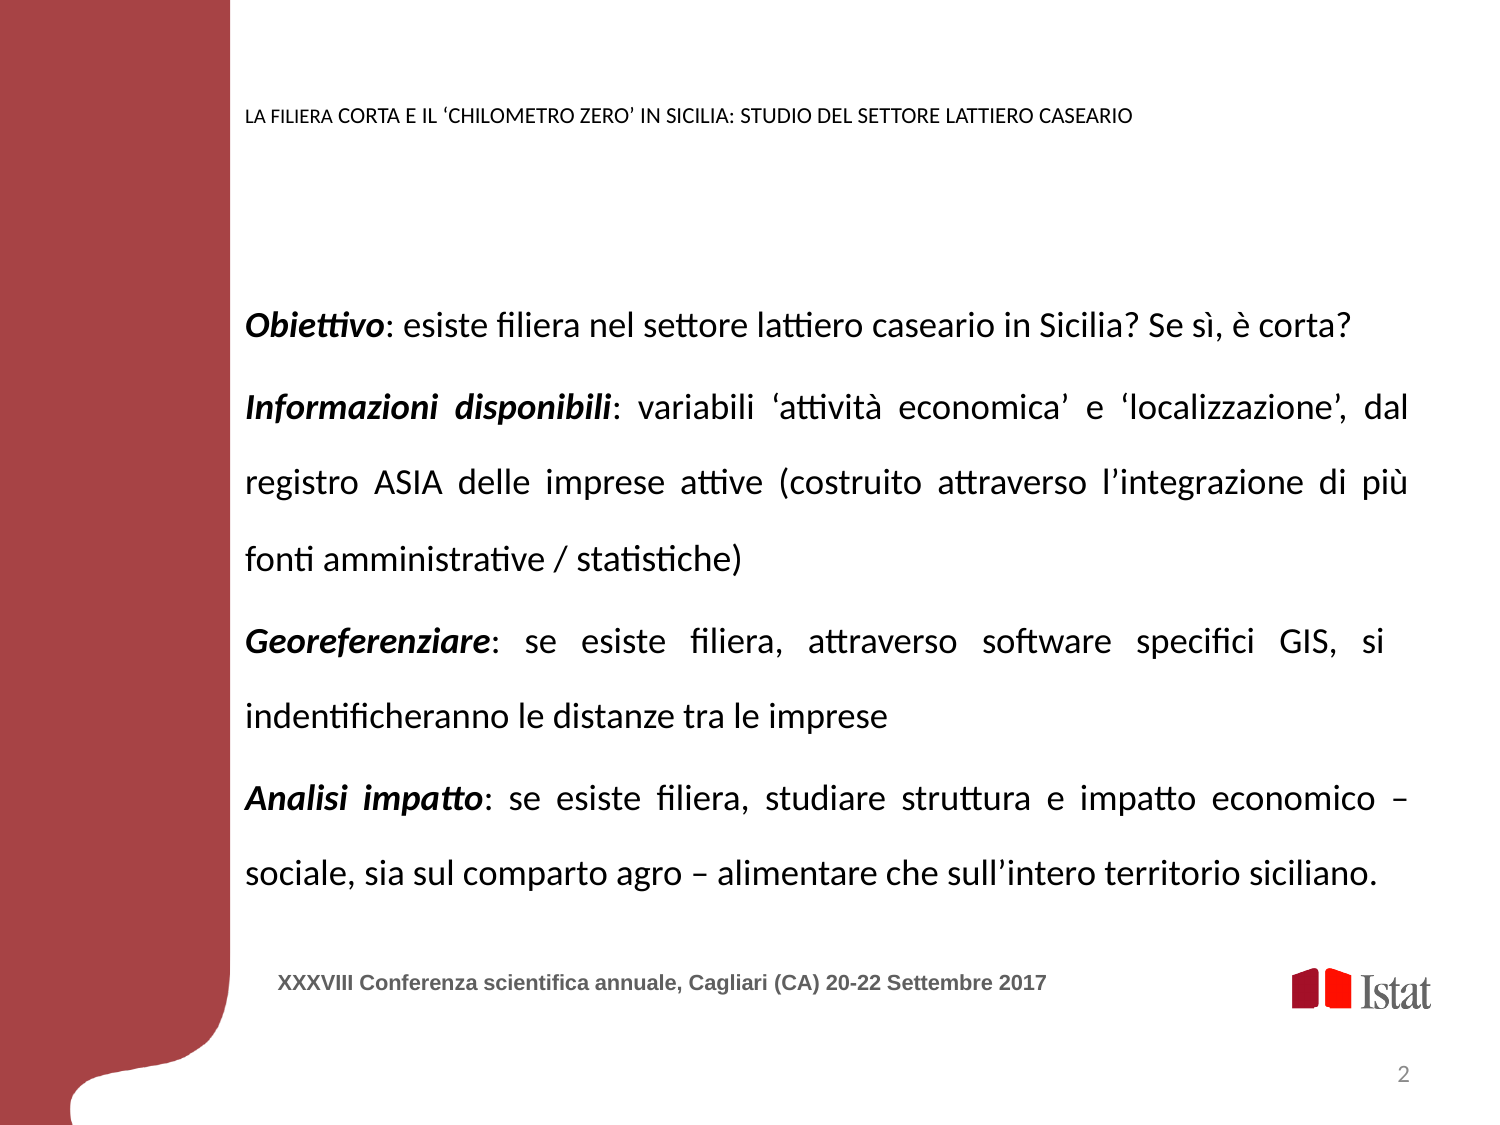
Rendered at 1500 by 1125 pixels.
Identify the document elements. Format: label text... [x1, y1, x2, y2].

text_box XXXVIII Conferenza scientifica annuale, Cagliari (CA) 20-22 Settembre 2017 [277, 968, 1058, 995]
slide_number 2 [1074, 1042, 1425, 1103]
picture [1292, 968, 1431, 1009]
list Obiettivo: esiste filiera nel settore lattiero caseario in Sicilia? Se sì, è corta? Informazioni disponibili: variabili ‘attività economica’ e ‘localizzazione’, dal registro ASIA delle imprese attive (costruito attraverso l’integrazione di più fonti amministrative / statistiche) Georeferenziare: se esiste filiera, attraverso software specifici GIS, si indentificheranno le distanze tra le imprese Analisi impatto: se esiste filiera, studiare struttura e impatto economico – sociale, sia sul comparto agro – alimentare che sull’intero territorio siciliano. [235, 262, 1425, 1005]
title LA FILIERA CORTA E IL ‘CHILOMETRO ZERO’ IN SICILIA: STUDIO DEL SETTORE LATTIERO CASEARIO [235, 45, 1317, 185]
picture [0, 0, 231, 1125]
